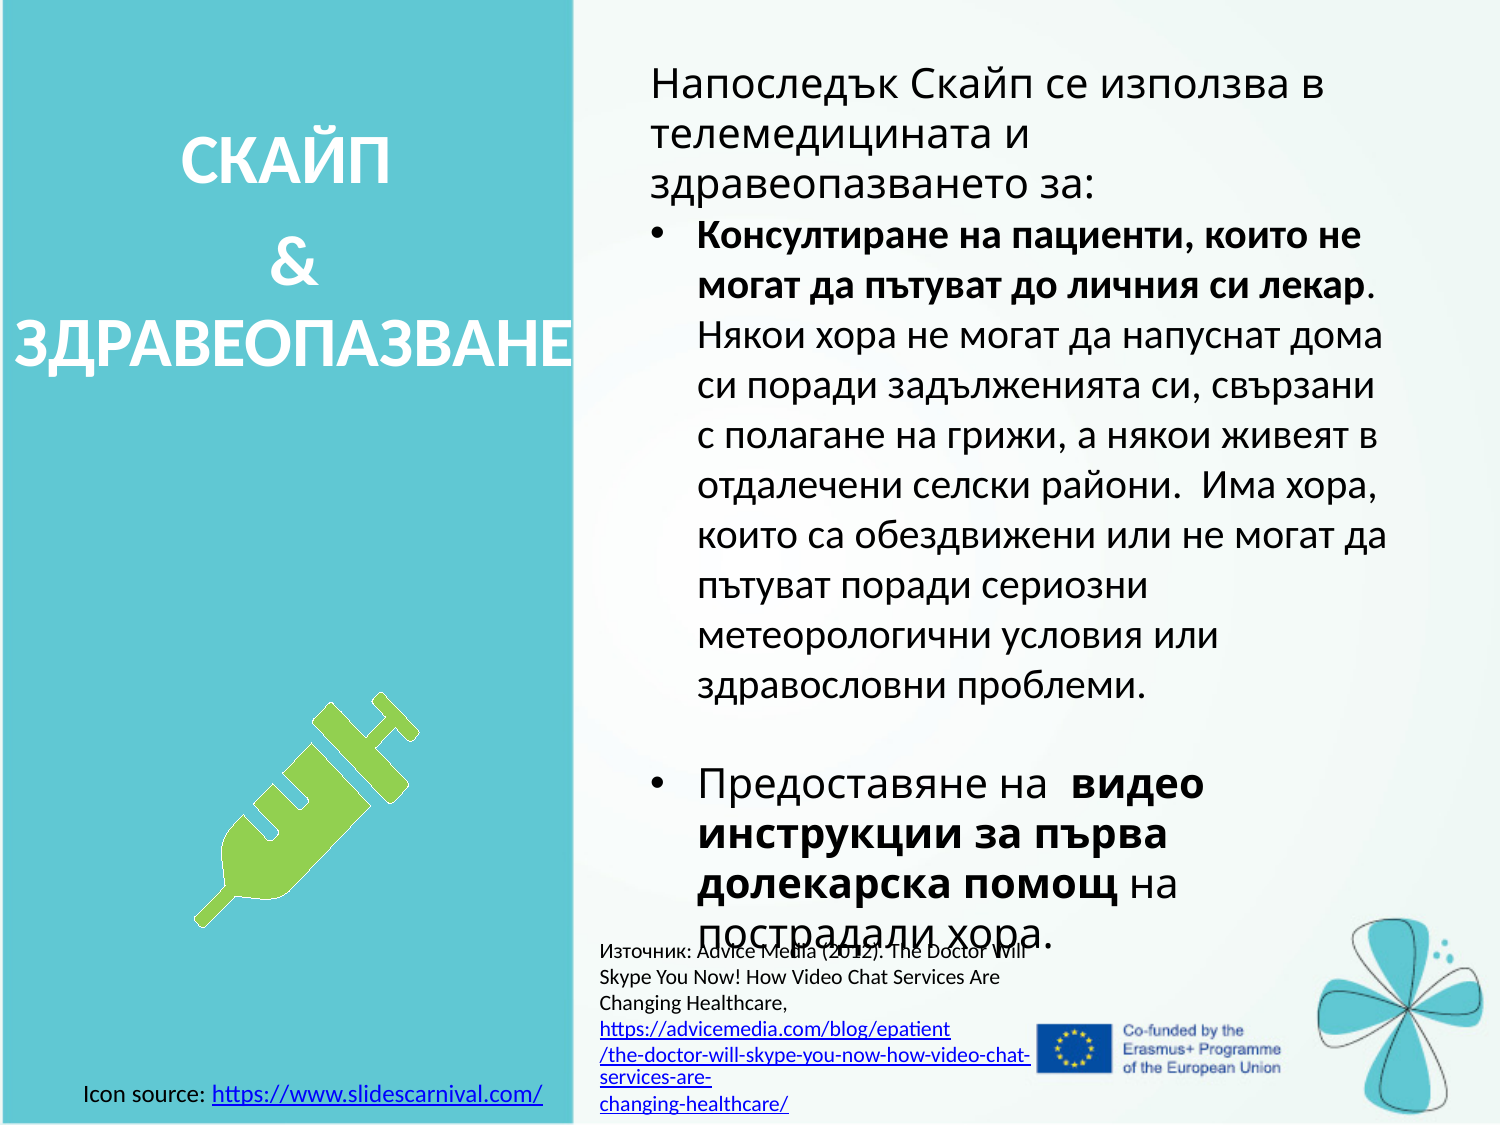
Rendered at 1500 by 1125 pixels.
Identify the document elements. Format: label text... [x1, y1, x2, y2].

text_box Напоследък Скайп се използва в телемедицината и здравеопазването за: Консултиране на пациенти, които не могат да пътуват до личния си лекар. Някои хора не могат да напуснат дома си поради задълженията си, свързани с полагане на грижи, а някои живеят в отдалечени селски райони. Има хора, които са обездвижени или не могат да пътуват поради сериозни метеорологични условия или здравословни проблеми. Предоставяне на видео инструкции за първа долекарска помощ на пострадали хора. [635, 49, 1415, 1010]
text_box Източник: Advice Media (2012). The Doctor Will Skype You Now! How Video Chat Services Are Changing Healthcare, https://advicemedia.com/blog/epatient /the-doctor-will-skype-you-now-how-video-chat-services-are- changing-healthcare/ [584, 928, 1050, 1102]
text_box [194, 742, 371, 928]
picture [0, 0, 1500, 1125]
text_box Icon source: https://www.slidescarnival.com/ [68, 1070, 564, 1116]
text_box [312, 692, 420, 804]
table_header СКАЙП & ЗДРАВЕОПАЗВАНЕ [0, 120, 610, 433]
